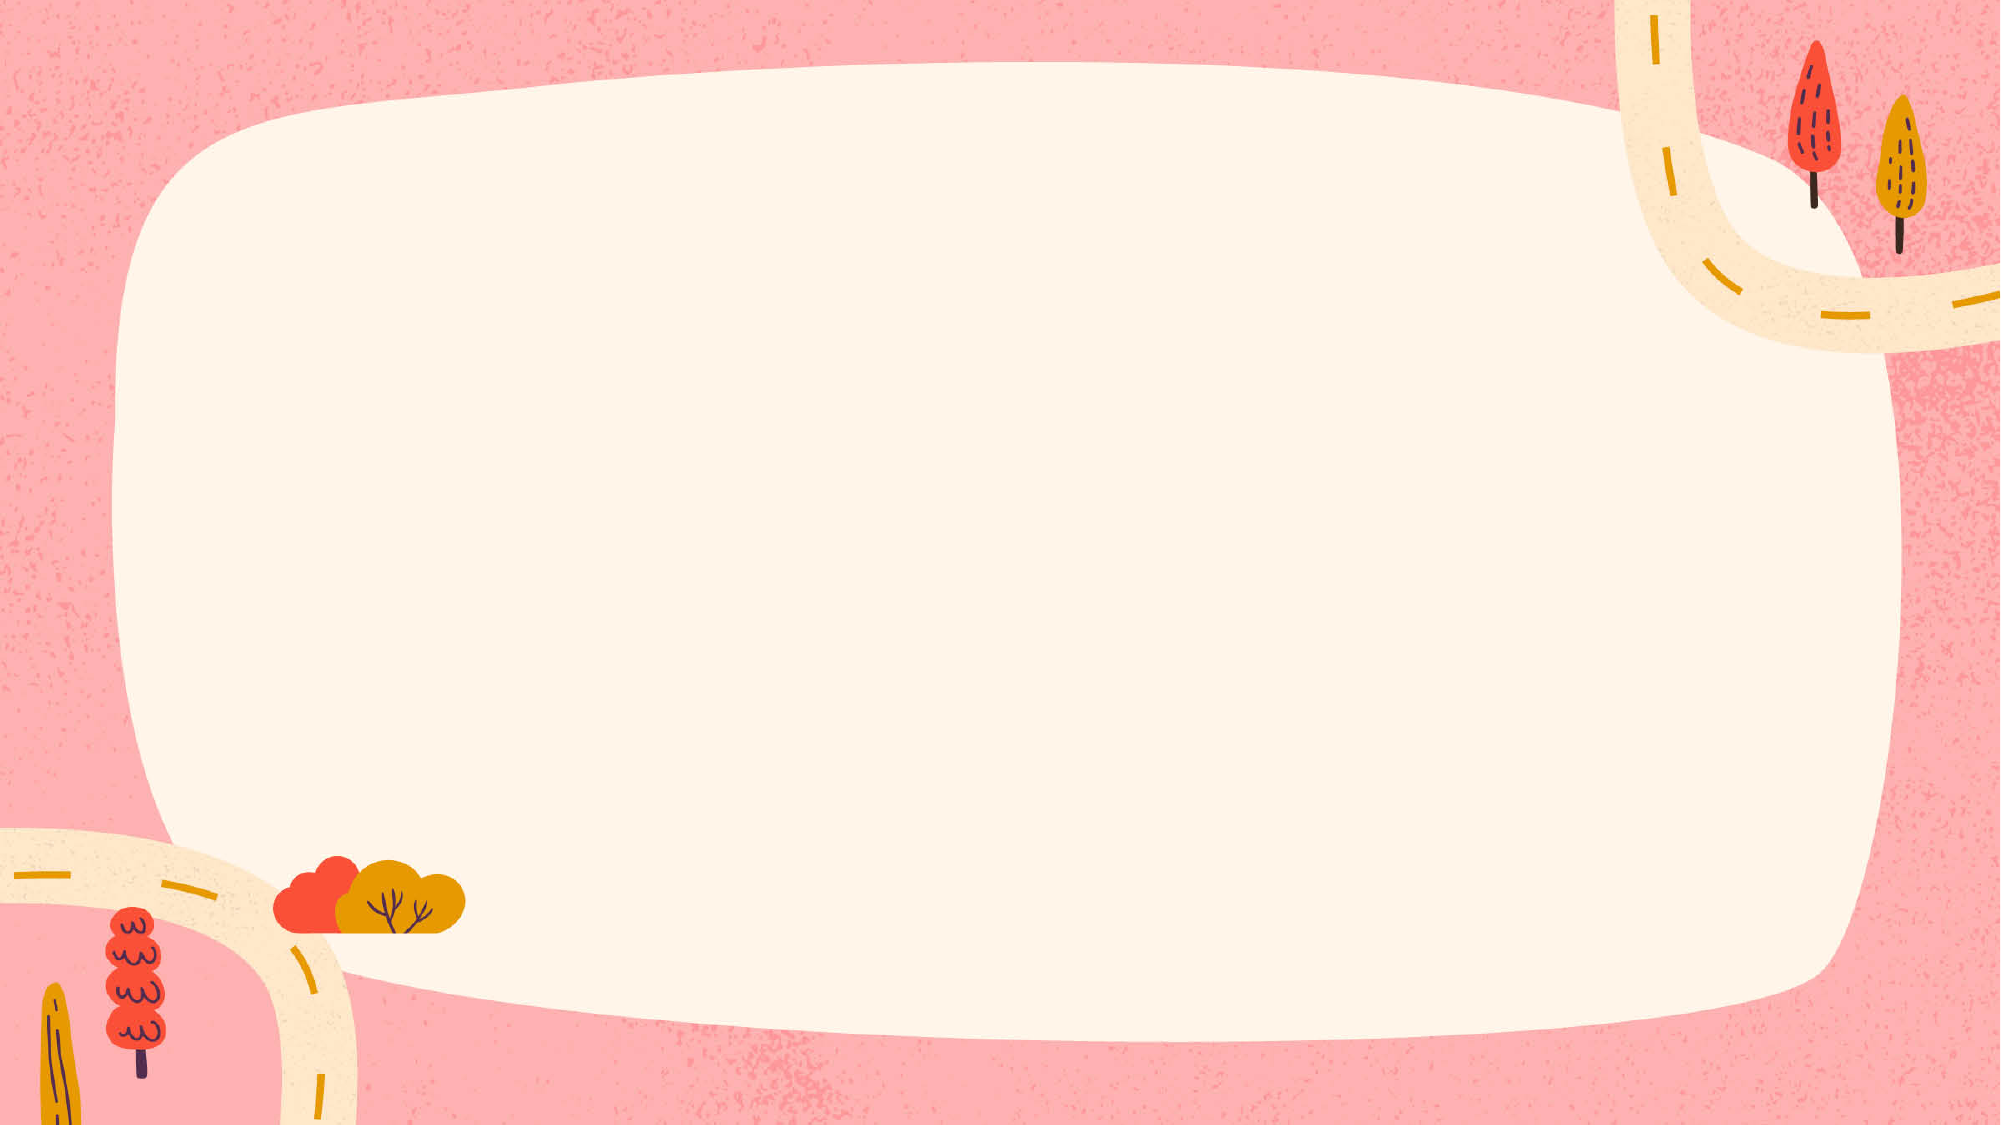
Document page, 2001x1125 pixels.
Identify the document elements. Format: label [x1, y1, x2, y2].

text_box [0, 0, 2000, 1125]
